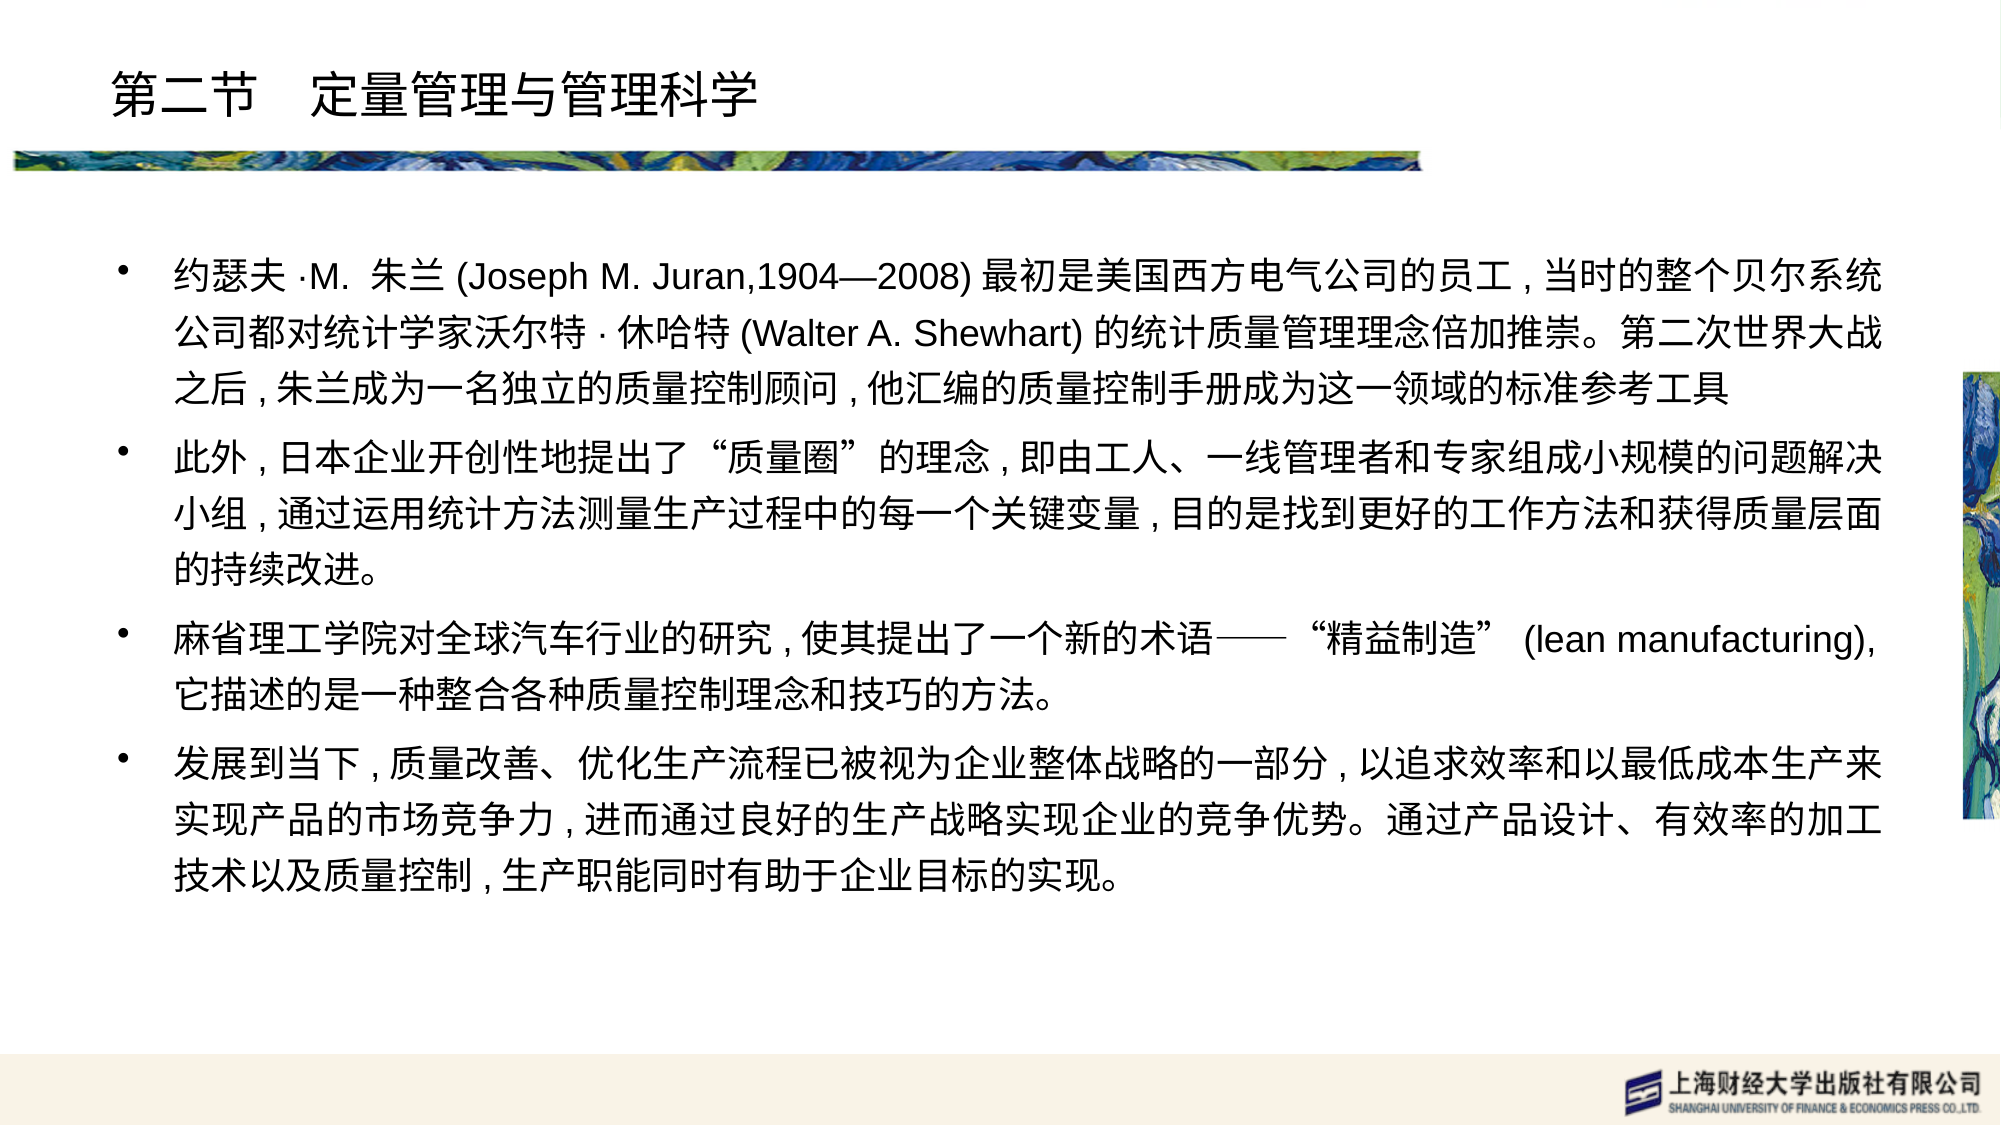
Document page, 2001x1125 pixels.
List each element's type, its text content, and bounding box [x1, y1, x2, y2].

picture [0, 0, 2001, 1125]
list 约瑟夫·M. 朱兰(Joseph M. Juran,1904—2008)最初是美国西方电气公司的员工,当时的整个贝尔系统公司都对统计学家沃尔特·休哈特(Walter A. Shewhart)的统计质量管理理念倍加推崇。第二次世界大战之后,朱兰成为一名独立的质量控制顾问,他汇编的质量控制手册成为这一领域的标准参考工具 此外,日本企业开创性地提出了“质量圈”的理念,即由工人、一线管理者和专家组成小规模的问题解决小组,通过运用统计方法测量生产过程中的每一个关键变量,目的是找到更好的工作方法和获得质量层面的持续改进。 麻省理工学院对全球汽车行业的研究,使其提出了一个新的术语——“精益制造”(lean manufacturing),它描述的是一种整合各种质量控制理念和技巧的方法。 发展到当下,质量改善、优化生产流程已被视为企业整体战略的一部分,以追求效率和以最低成本生产来实现产品的市场竞争力,进而通过良好的生产战略实现企业的竞争优势。通过产品设计、有效率的加工技术以及质量控制,生产职能同时有助于企业目标的实现。 [102, 233, 1898, 1032]
title 第二节 定量管理与管理科学 [94, 42, 1451, 146]
